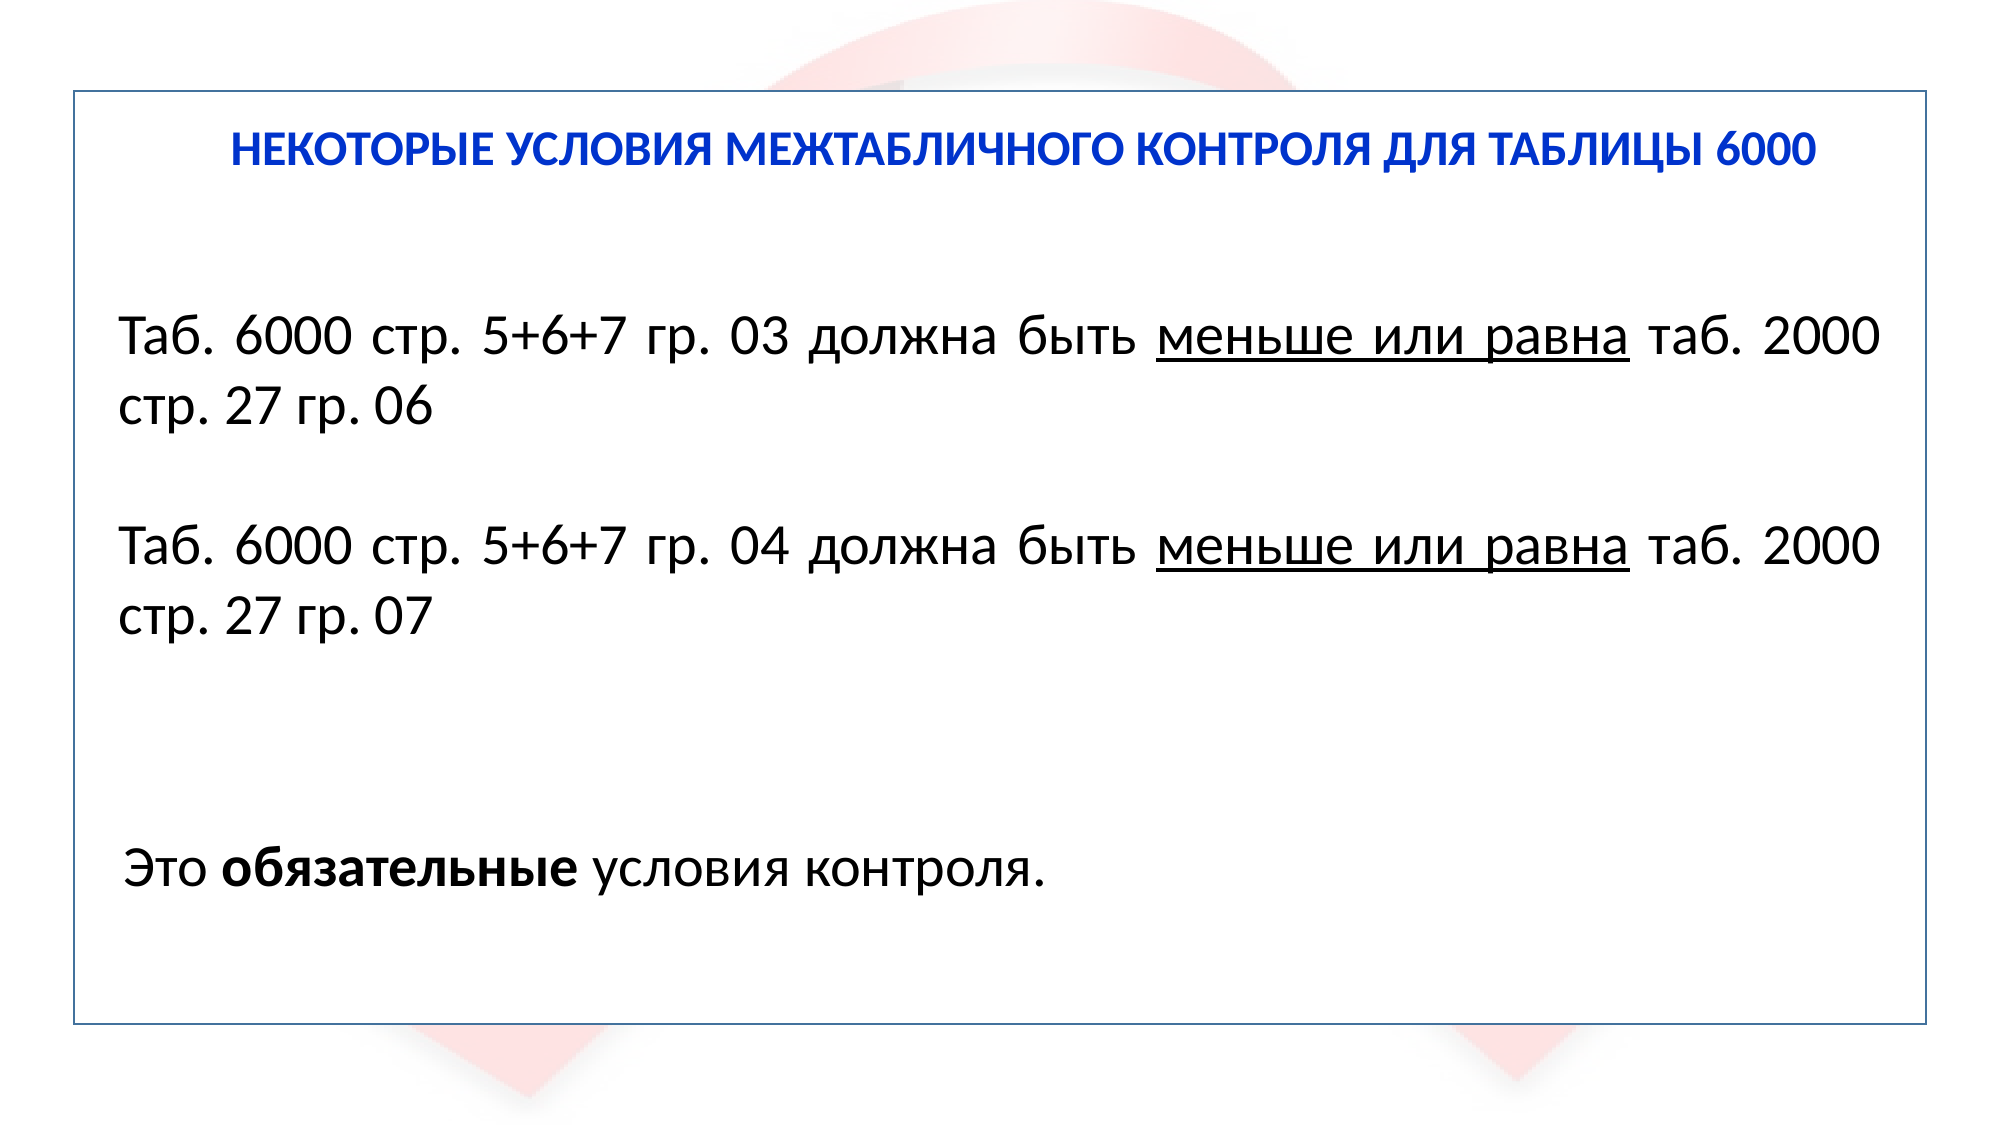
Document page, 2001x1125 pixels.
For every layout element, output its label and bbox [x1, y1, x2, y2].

text_box [73, 90, 1927, 1025]
